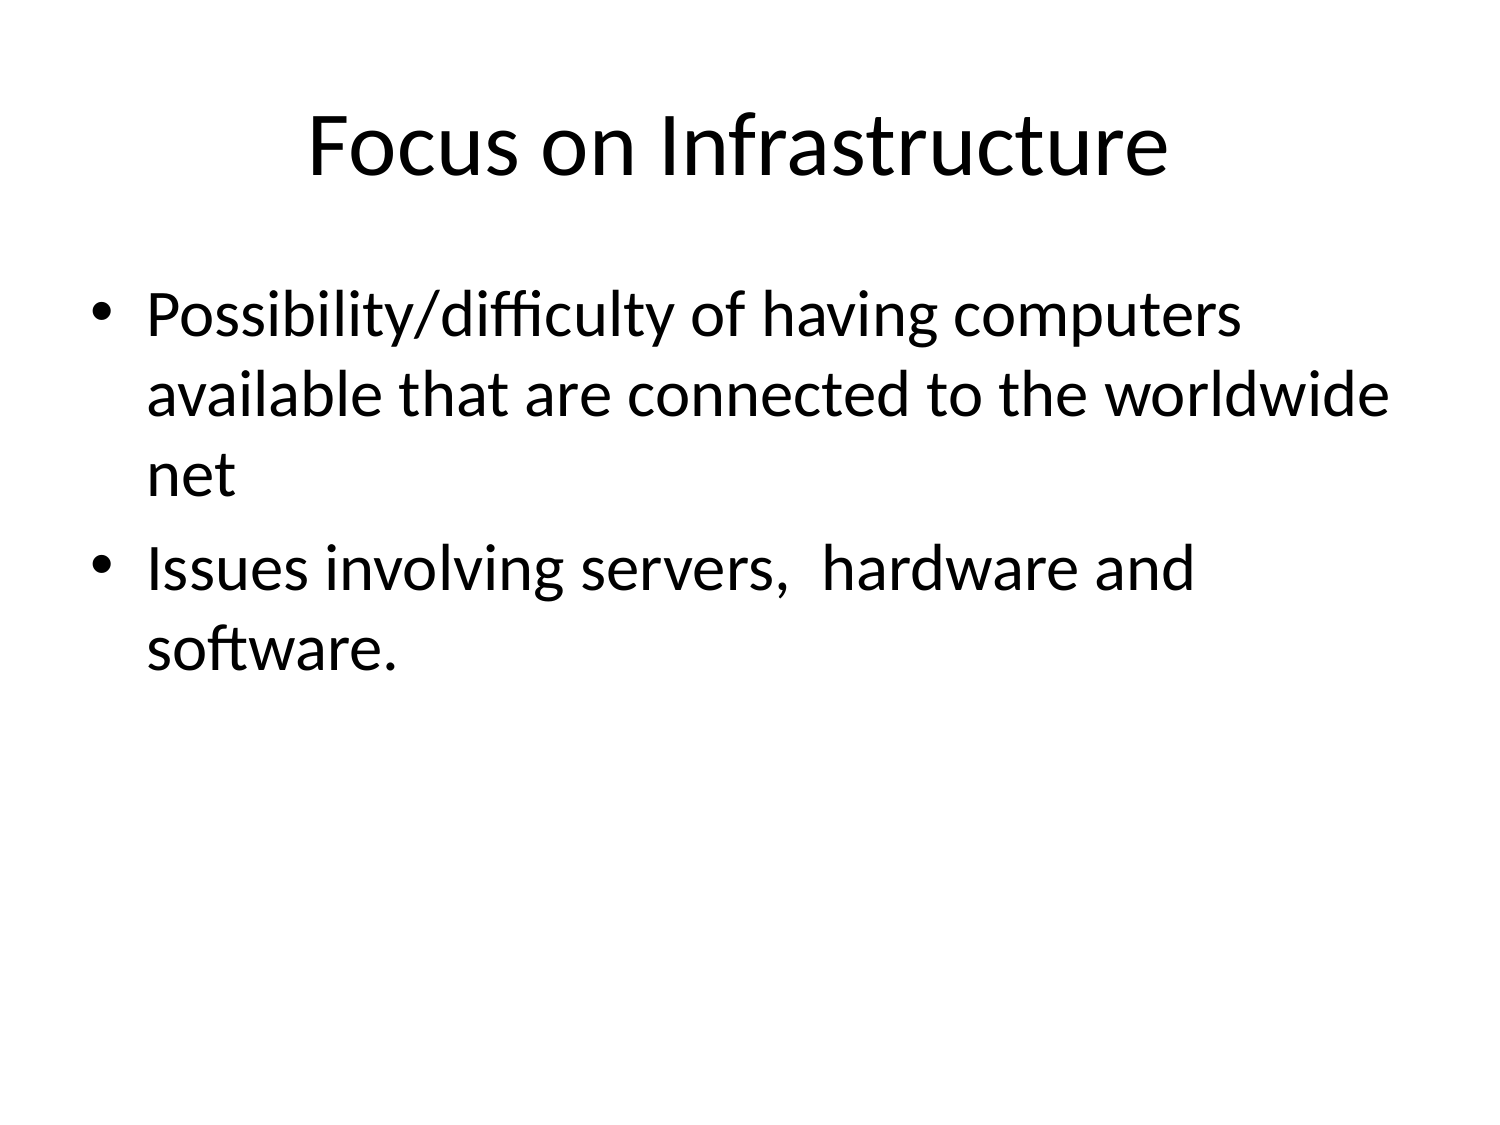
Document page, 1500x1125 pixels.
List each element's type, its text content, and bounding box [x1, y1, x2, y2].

title Focus on Infrastructure [75, 45, 1425, 233]
list Possibility/difficulty of having computers available that are connected to the worldwide net Issues involving servers, hardware and software. [75, 262, 1425, 1005]
